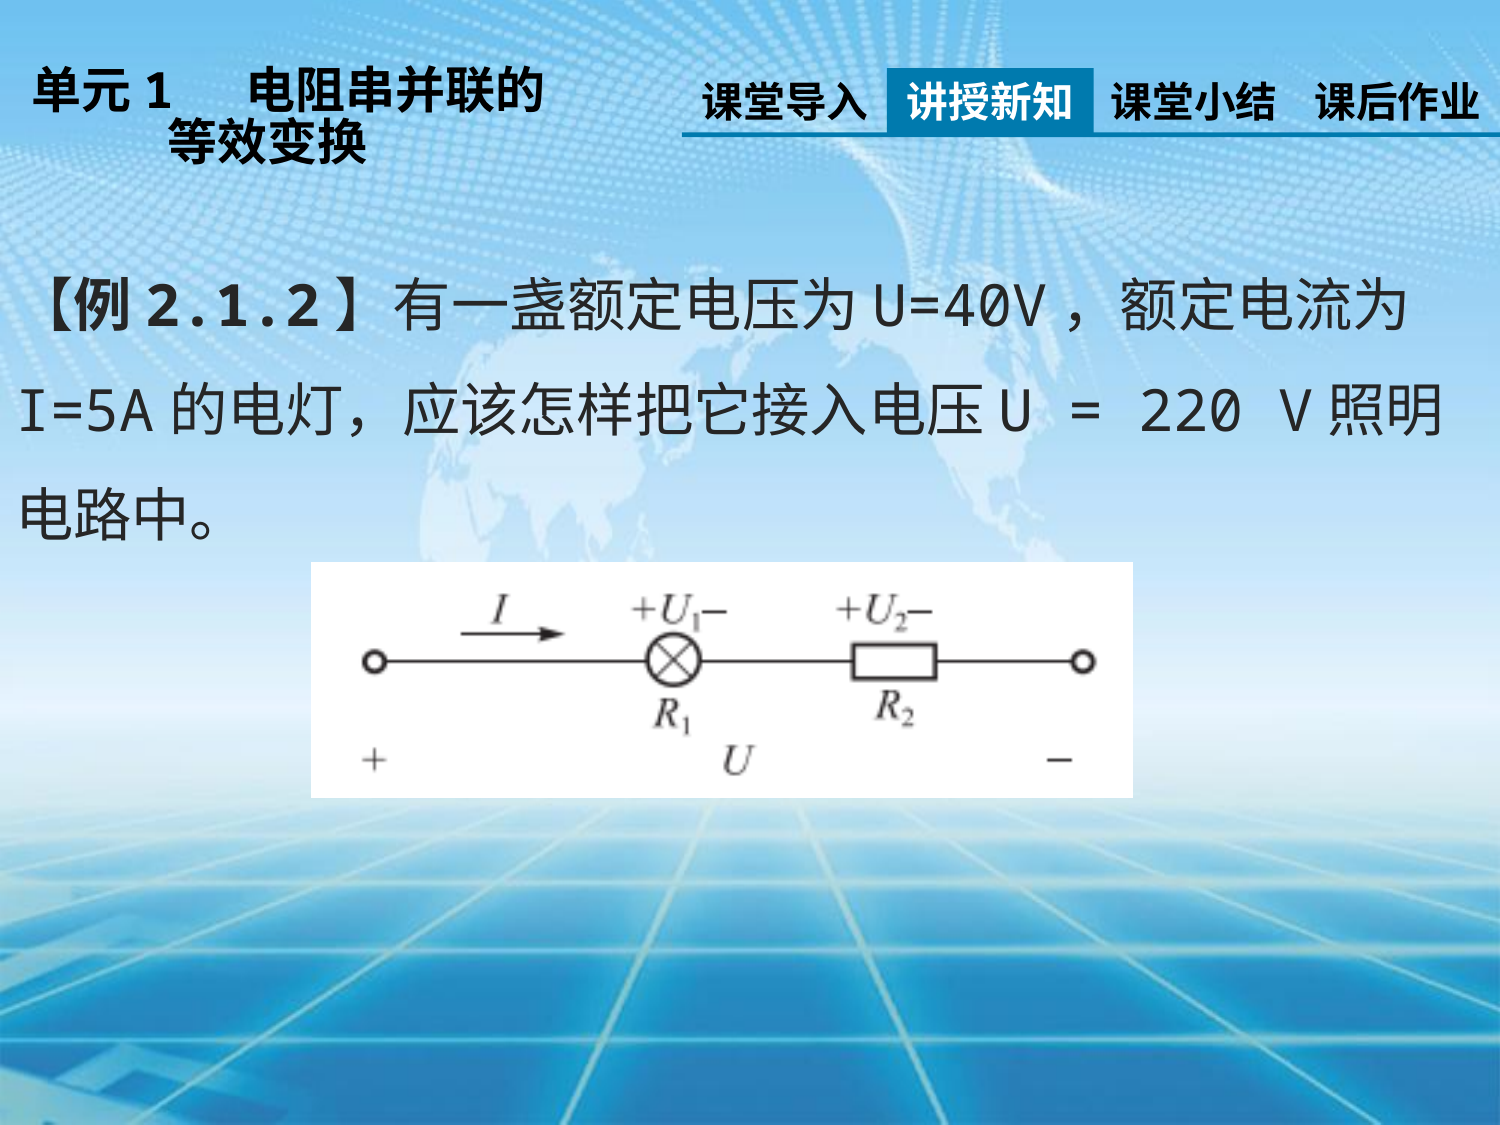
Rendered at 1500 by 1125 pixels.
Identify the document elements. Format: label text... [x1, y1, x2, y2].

text_box 【例2.1.2】有一盏额定电压为U=40V，额定电流为I=5A的电灯，应该怎样把它接入电压U = 220 V照明电路中。 [0, 225, 1497, 376]
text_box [16, 59, 1500, 180]
picture [0, 0, 1500, 1125]
